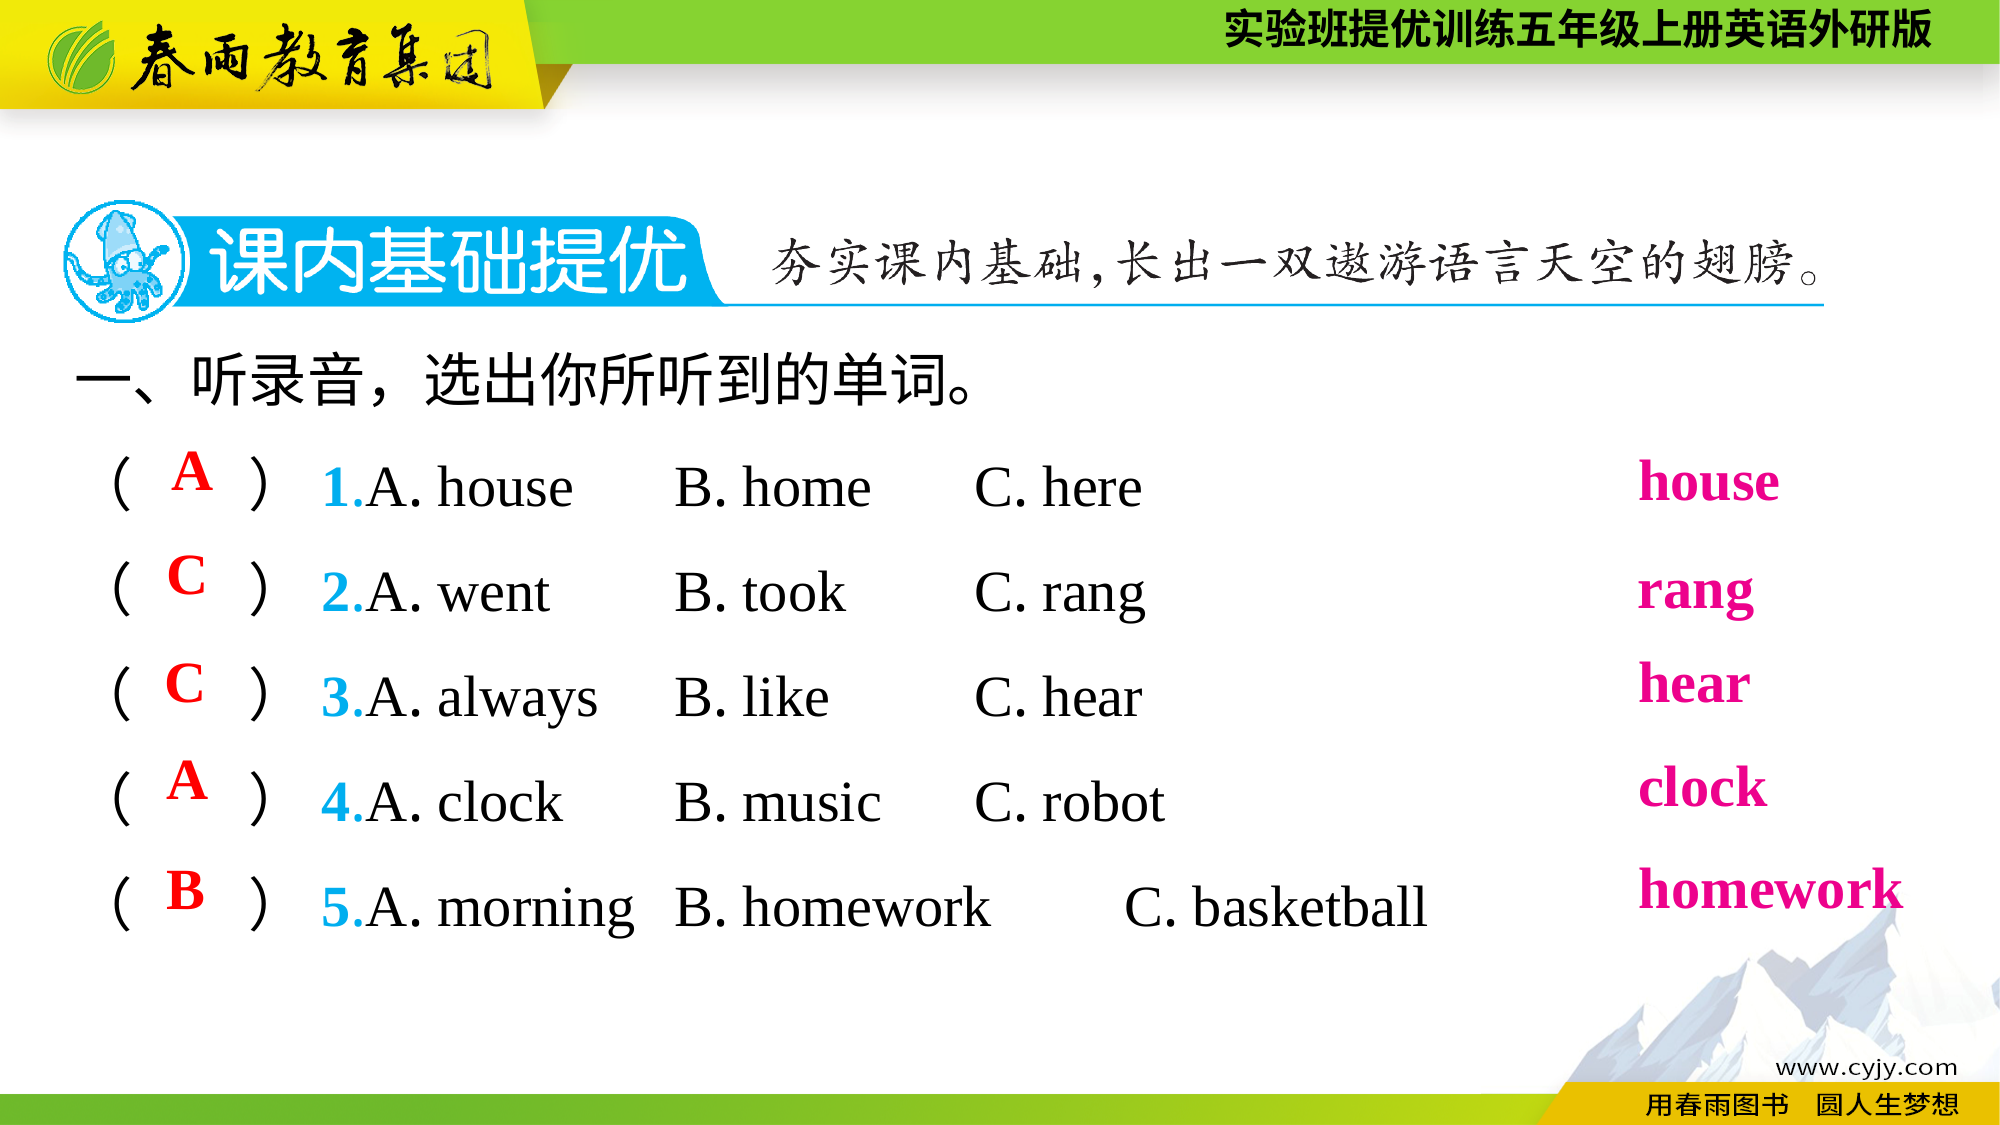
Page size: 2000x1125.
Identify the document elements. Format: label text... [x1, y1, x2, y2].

text_box A [152, 733, 224, 819]
text_box A [156, 424, 229, 510]
picture [0, 0, 2000, 1125]
text_box homework [1624, 842, 1920, 928]
text_box rang [1623, 543, 1770, 628]
text_box C [149, 636, 222, 722]
text_box hear [1623, 637, 1772, 722]
text_box house [1623, 434, 1796, 520]
list 一、听录音，选出你所听到的单词。 （ ）1.A. house B. home C. here （ ）2.A. went B. took C. rang （ ）3.A. always B. like C. hear （ ）4.A. clock B. music C. robot （ ）5.A. morning B. homework C. basketball [59, 301, 1944, 953]
text_box B [151, 843, 220, 929]
text_box C [152, 528, 224, 614]
text_box clock [1623, 741, 1783, 826]
